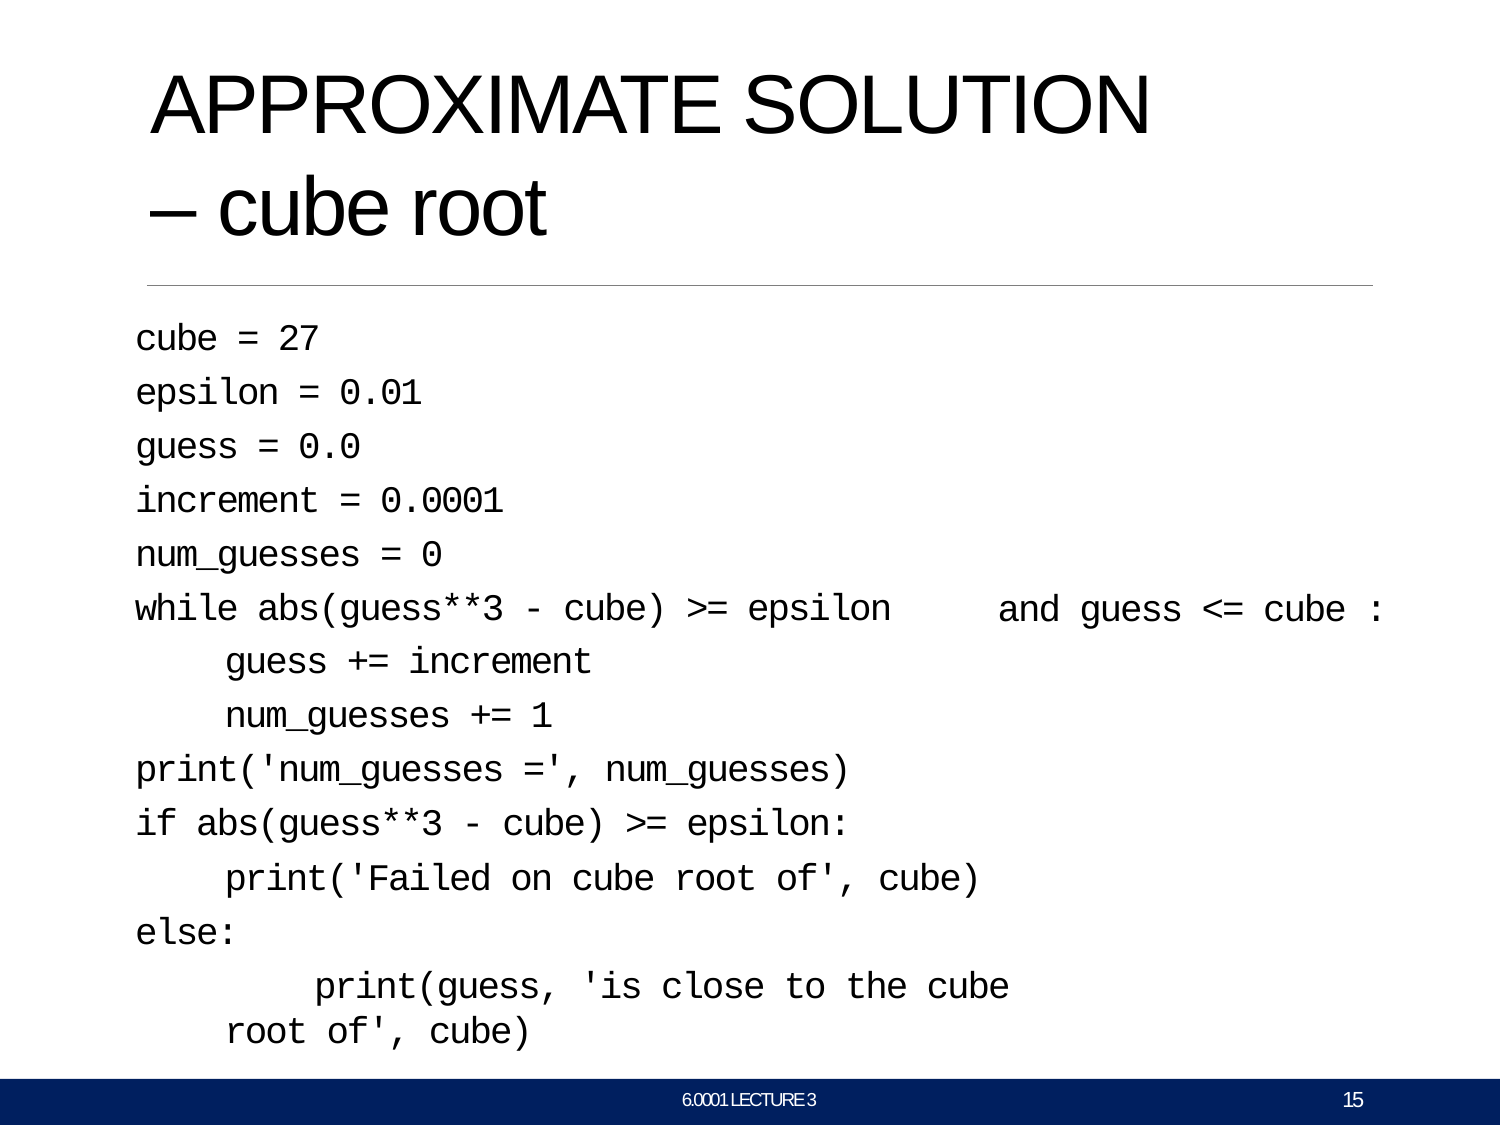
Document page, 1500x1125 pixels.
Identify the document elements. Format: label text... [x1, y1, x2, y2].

text_box [960, 580, 1475, 641]
text_box – cube root [147, 149, 775, 252]
title APPROXIMATE SOLUTION [147, 47, 1338, 238]
slide_number 15 [1338, 1088, 1369, 1125]
text_box print('Failed on cube root of', cube) else: print(guess, 'is close to the cube root of', cube) [132, 841, 1347, 1051]
text_box cube = 27 epsilon = 0.01 guess = 0.0 increment = 0.0001 num_guesses = 0 while abs(guess**3 - cube) >= epsilon guess += increment num_guesses += 1 print('num_guesses =', num_guesses) if abs(guess**3 - cube) >= epsilon: [132, 301, 967, 841]
footer 6.0001 LECTURE 3 [679, 1090, 821, 1125]
text_box and guess <= cube : [995, 581, 1426, 629]
